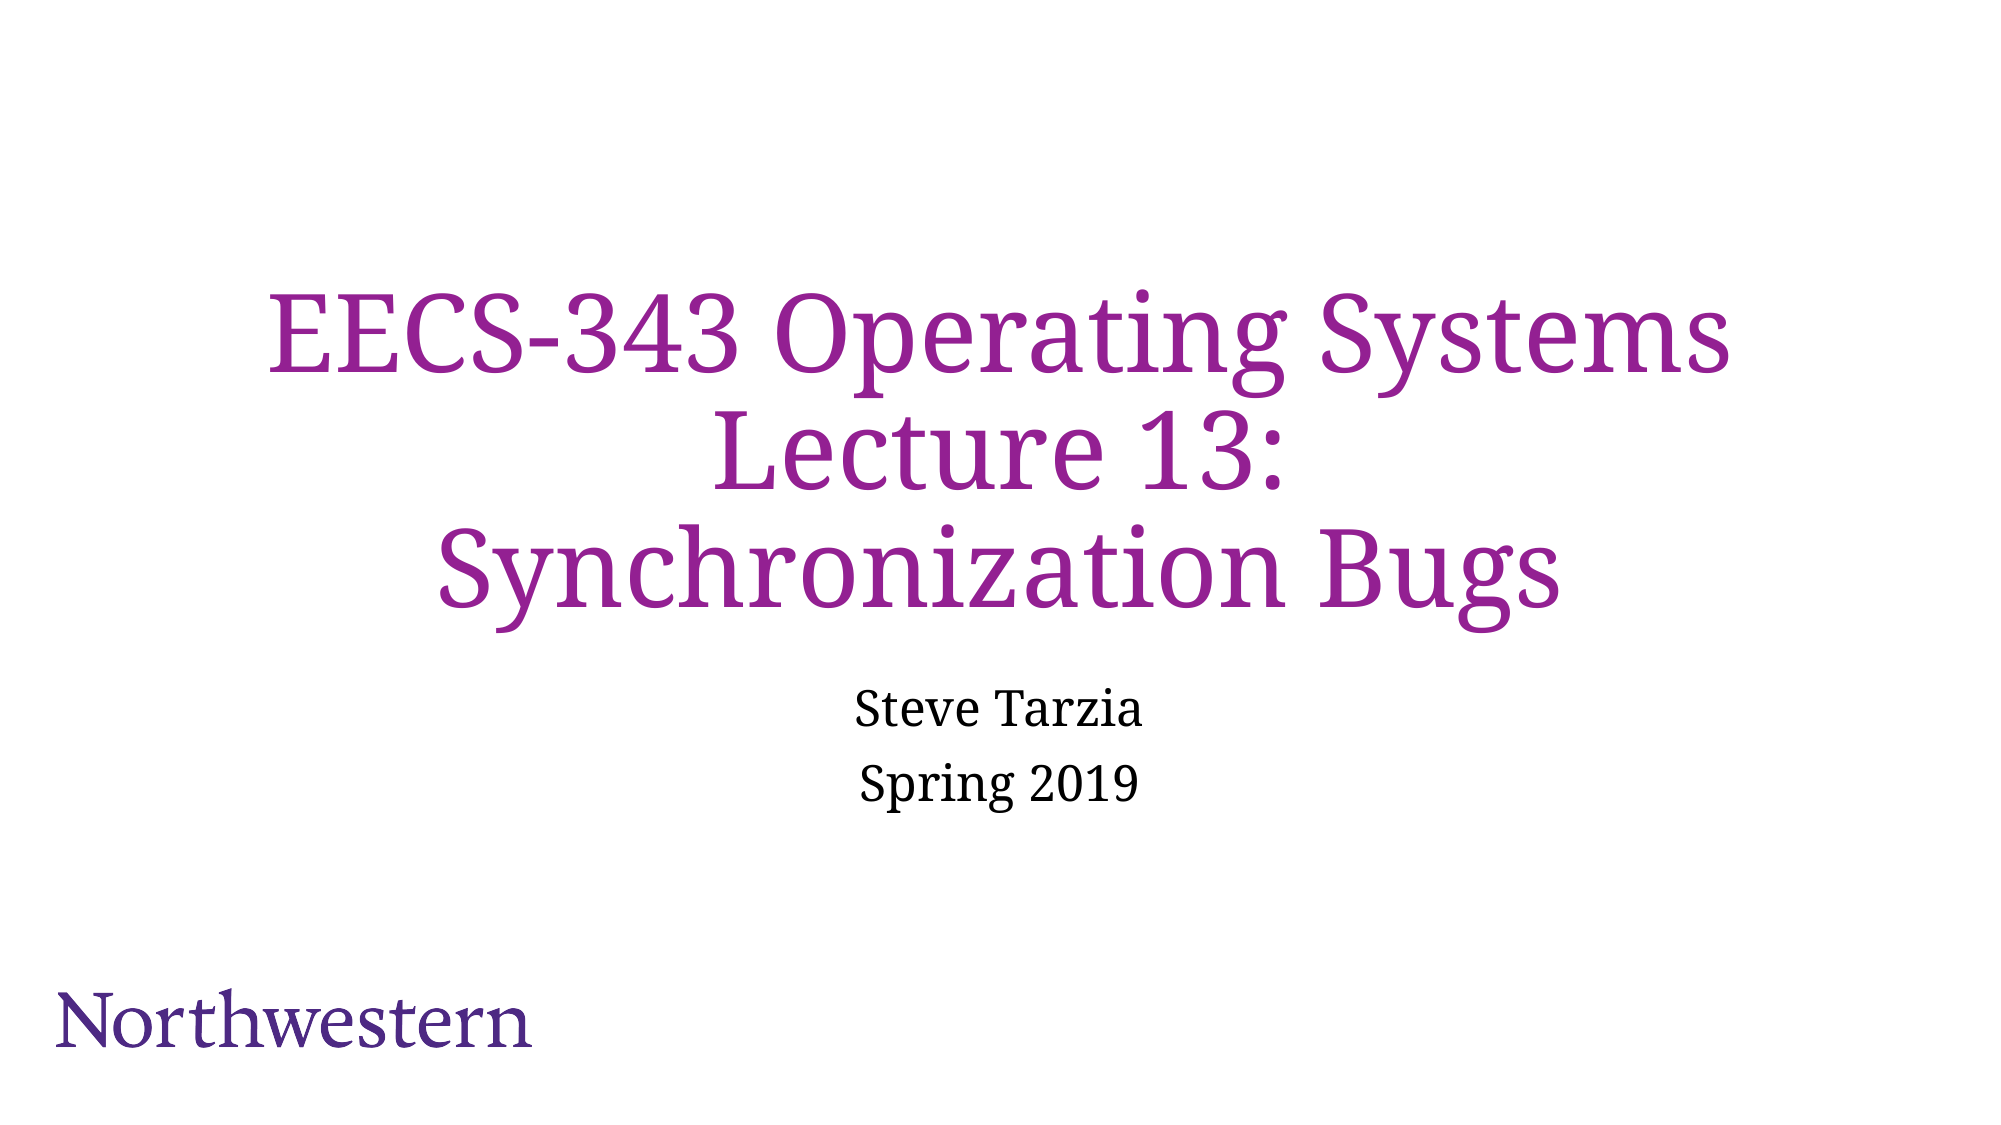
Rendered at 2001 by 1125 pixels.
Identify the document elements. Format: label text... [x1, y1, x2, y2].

title EECS-343 Operating Systems Lecture 13: Synchronization Bugs [249, 184, 1750, 639]
subtitle Steve Tarzia Spring 2019 [249, 676, 1750, 863]
picture [56, 988, 532, 1049]
